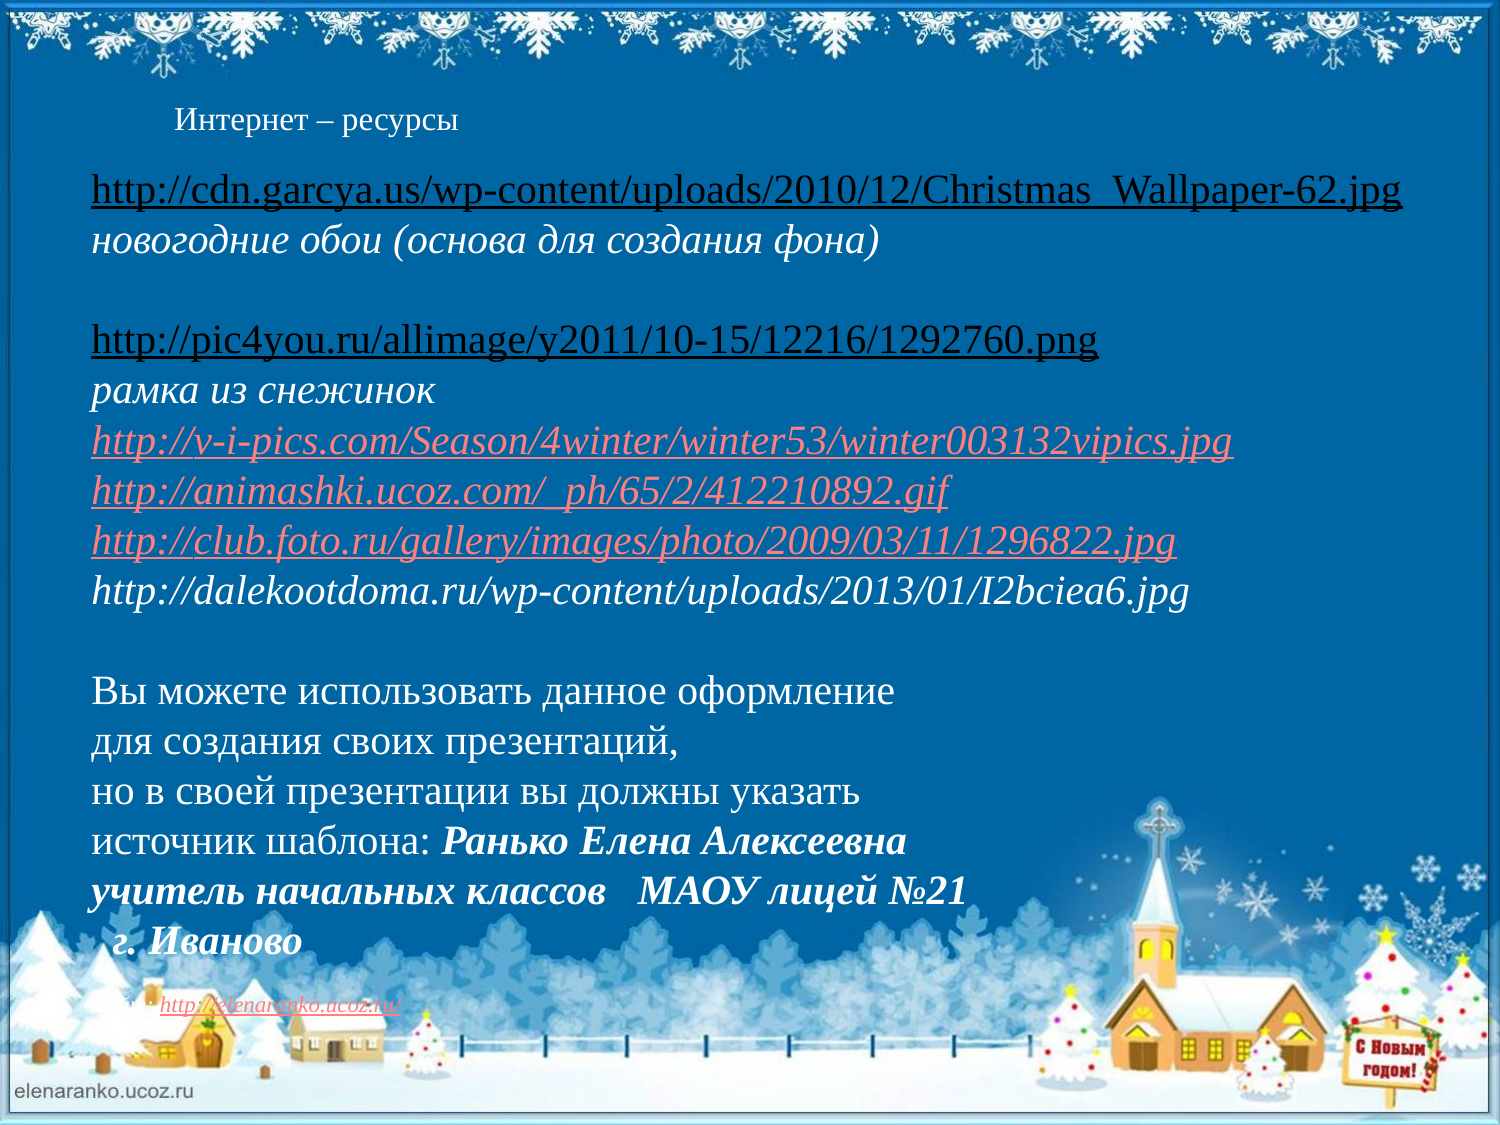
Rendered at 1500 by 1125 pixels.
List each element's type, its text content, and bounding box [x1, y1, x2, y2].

text_box http://cdn.garcya.us/wp-content/uploads/2010/12/Christmas_Wallpaper-62.jpg новогодние обои (основа для создания фона) http://pic4you.ru/allimage/y2011/10-15/12216/1292760.png рамка из снежинок http://v-i-pics.com/Season/4winter/winter53/winter003132vipics.jpg http://animashki.ucoz.com/_ph/65/2/412210892.gif http://club.foto.ru/gallery/images/photo/2009/03/11/1296822.jpg http://dalekootdoma.ru/wp-content/uploads/2013/01/I2bciea6.jpg Вы можете использовать данное оформление для создания своих презентаций, но в своей презентации вы должны указать источник шаблона: Ранько Елена Алексеевна учитель начальных классов МАОУ лицей №21 г. Иваново Сайт: http://elenaranko.ucoz.ru/ [76, 154, 1424, 1025]
text_box Интернет – ресурсы [159, 89, 1258, 154]
picture [0, 0, 1500, 1125]
